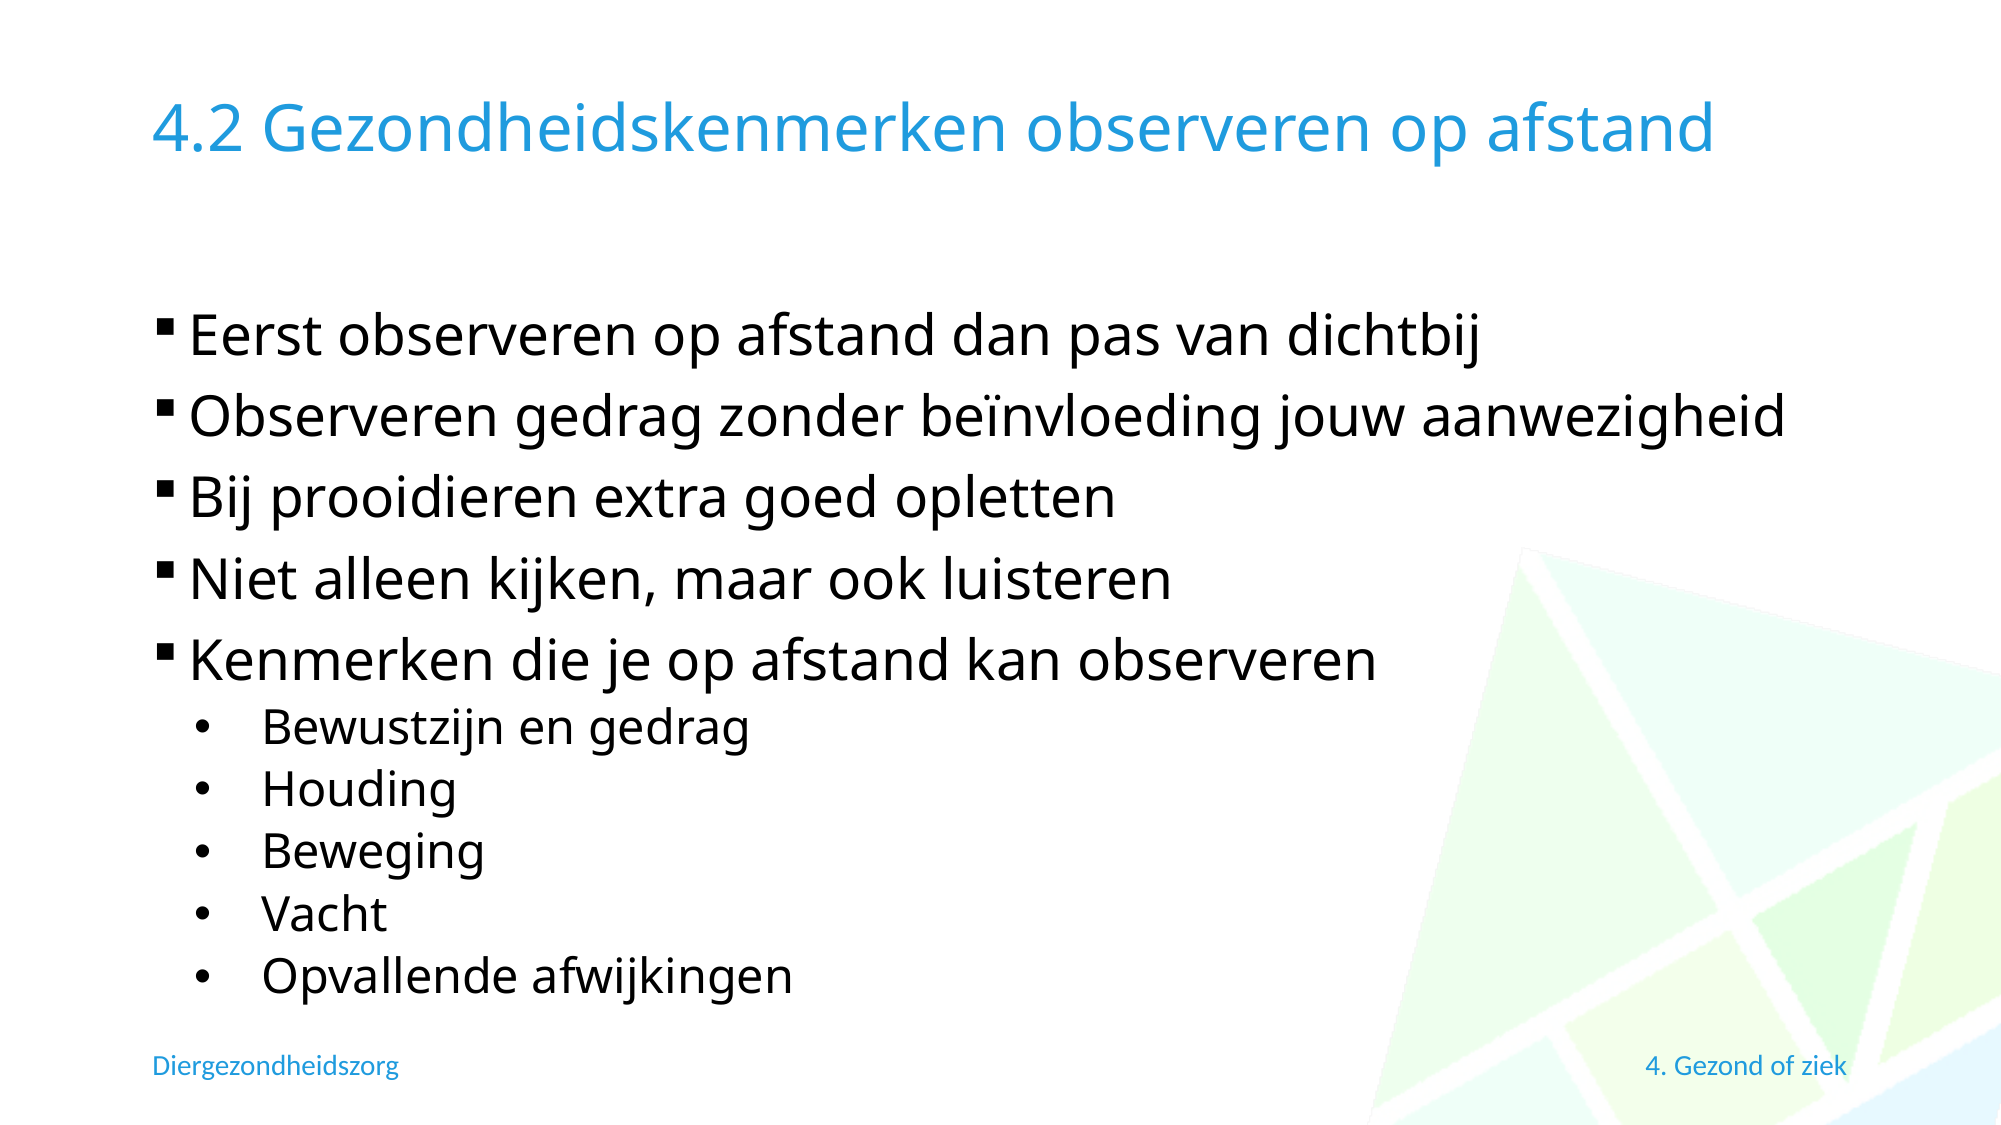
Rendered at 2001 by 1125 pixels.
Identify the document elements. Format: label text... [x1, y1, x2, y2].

list Diergezondheidszorg [137, 1042, 588, 1103]
title 4.2 Gezondheidskenmerken observeren op afstand [137, 59, 1950, 200]
list Eerst observeren op afstand dan pas van dichtbij Observeren gedrag zonder beïnvloeding jouw aanwezigheid Bij prooidieren extra goed opletten Niet alleen kijken, maar ook luisteren Kenmerken die je op afstand kan observeren Bewustzijn en gedrag Houding Beweging Vacht Opvallende afwijkingen [137, 299, 1863, 1014]
list 4. Gezond of ziek [1412, 1042, 1863, 1103]
